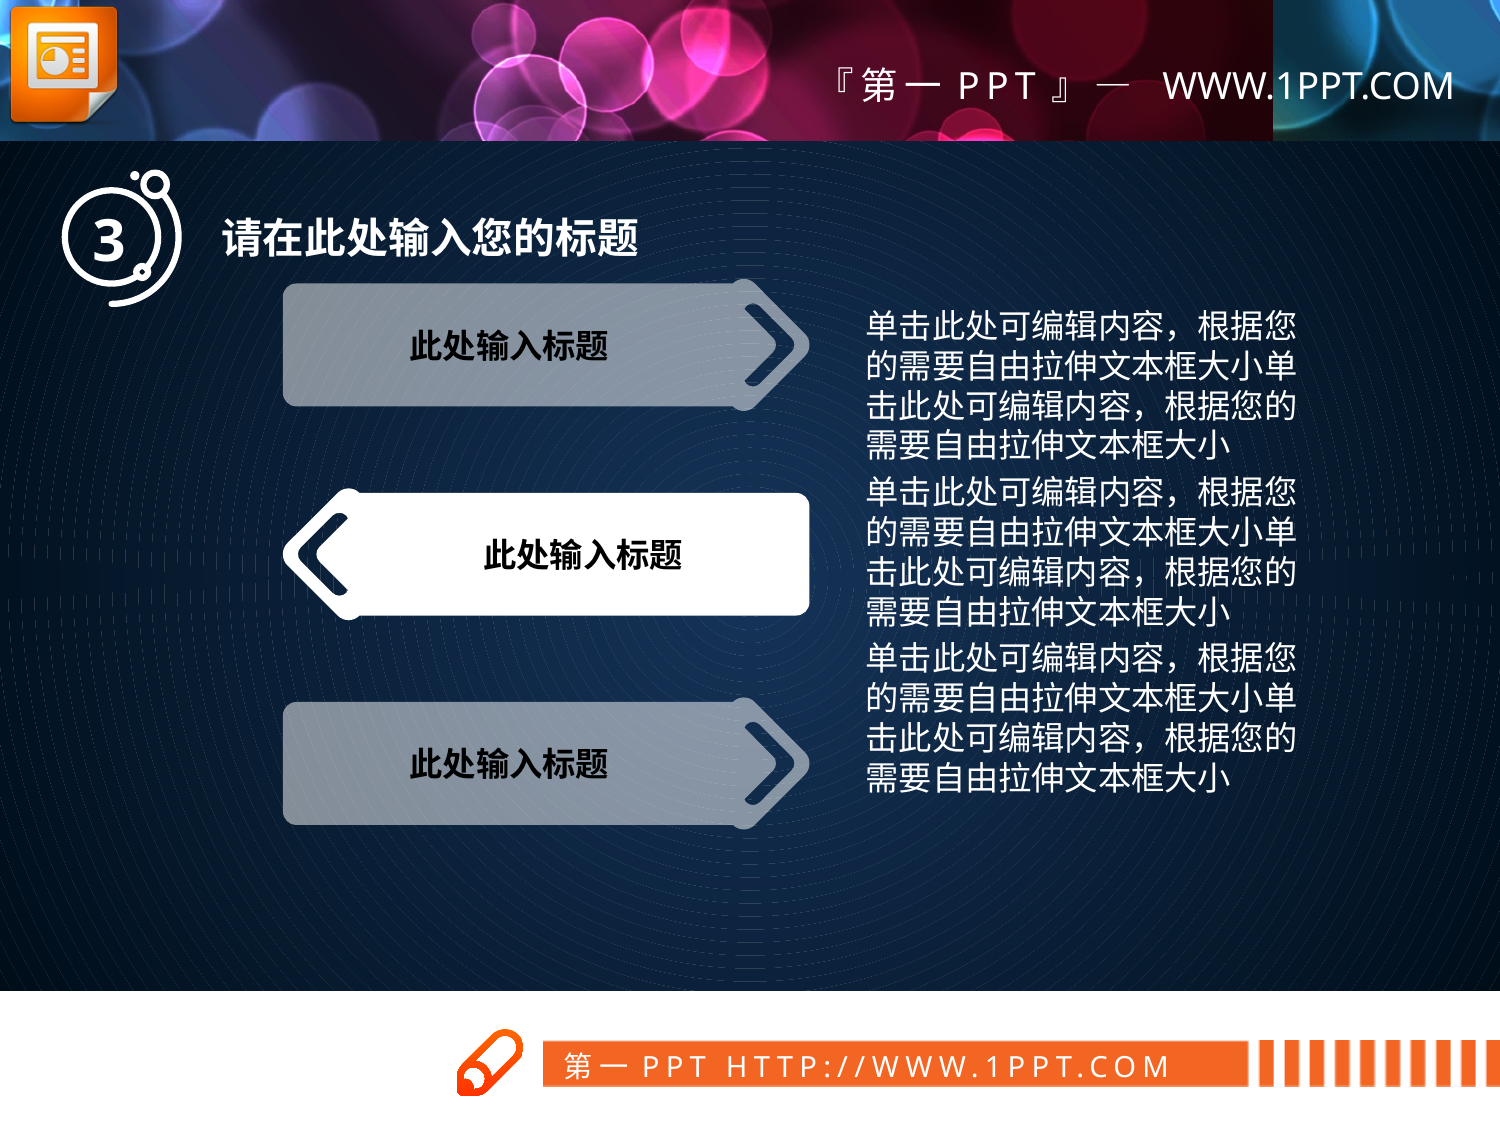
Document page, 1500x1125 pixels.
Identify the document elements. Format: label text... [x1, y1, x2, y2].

text_box 此处输入标题 [282, 697, 810, 830]
text_box 单击此处可编辑内容，根据您的需要自由拉伸文本框大小单击此处可编辑内容，根据您的需要自由拉伸文本框大小 单击此处可编辑内容，根据您的需要自由拉伸文本框大小单击此处可编辑内容，根据您的需要自由拉伸文本框大小 单击此处可编辑内容，根据您的需要自由拉伸文本框大小单击此处可编辑内容，根据您的需要自由拉伸文本框大小 [850, 297, 1329, 845]
picture [0, 0, 1500, 141]
text_box 此处输入标题 [282, 488, 810, 621]
picture [543, 1040, 1500, 1087]
text_box 此处输入标题 [282, 278, 810, 411]
text_box 请在此处输入您的标题 [206, 204, 654, 270]
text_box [64, 172, 179, 305]
